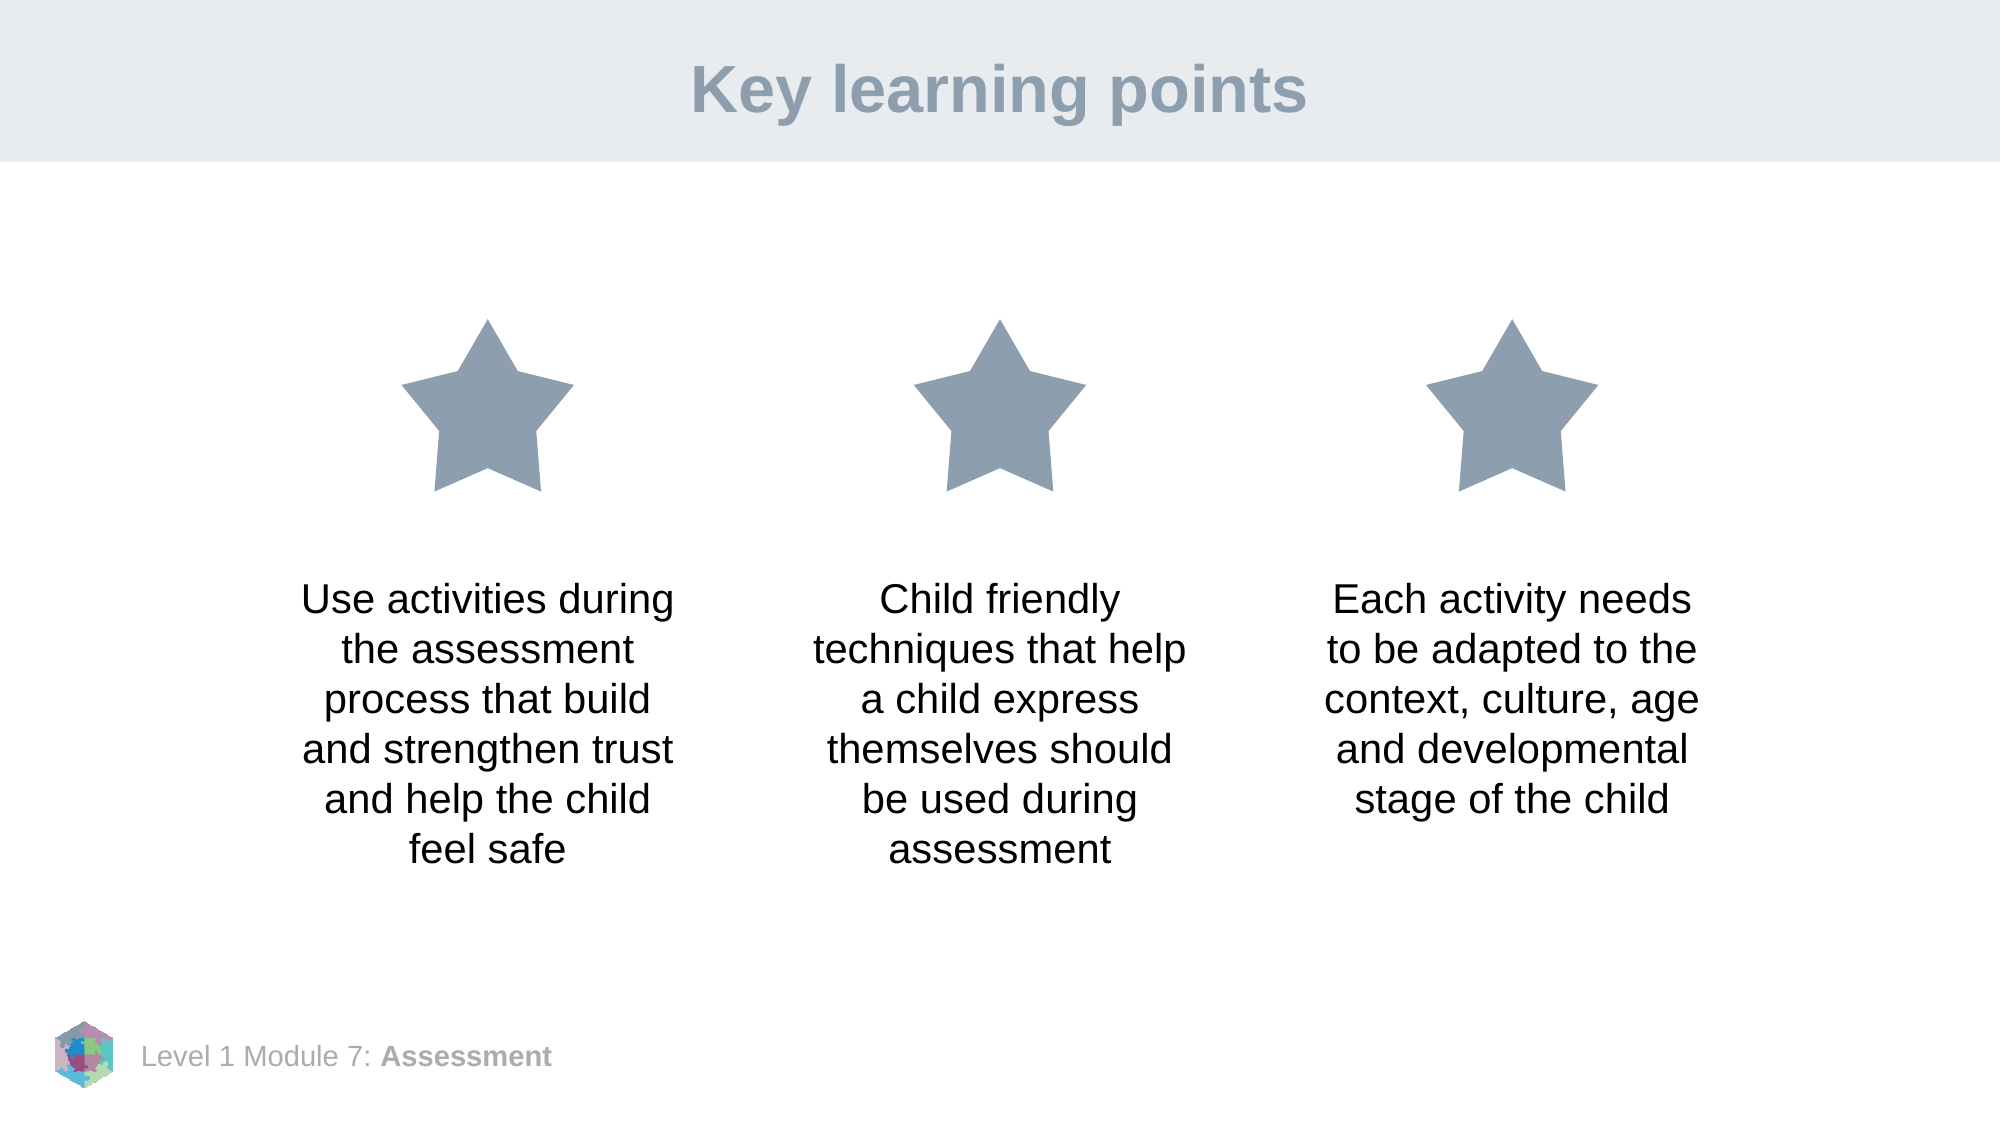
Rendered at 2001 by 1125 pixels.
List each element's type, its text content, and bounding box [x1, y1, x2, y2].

picture [55, 1021, 113, 1088]
text_box [911, 317, 1089, 494]
text_box [1424, 317, 1601, 494]
text_box Child friendly techniques that help a child express themselves should be used during assessment [787, 564, 1213, 880]
text_box [399, 317, 576, 494]
title Key learning points [137, 19, 1863, 163]
text_box Use activities during the assessment process that build and strengthen trust and help the child feel safe [275, 564, 700, 880]
text_box Each activity needs to be adapted to the context, culture, age and developmental stage of the child [1299, 564, 1725, 830]
